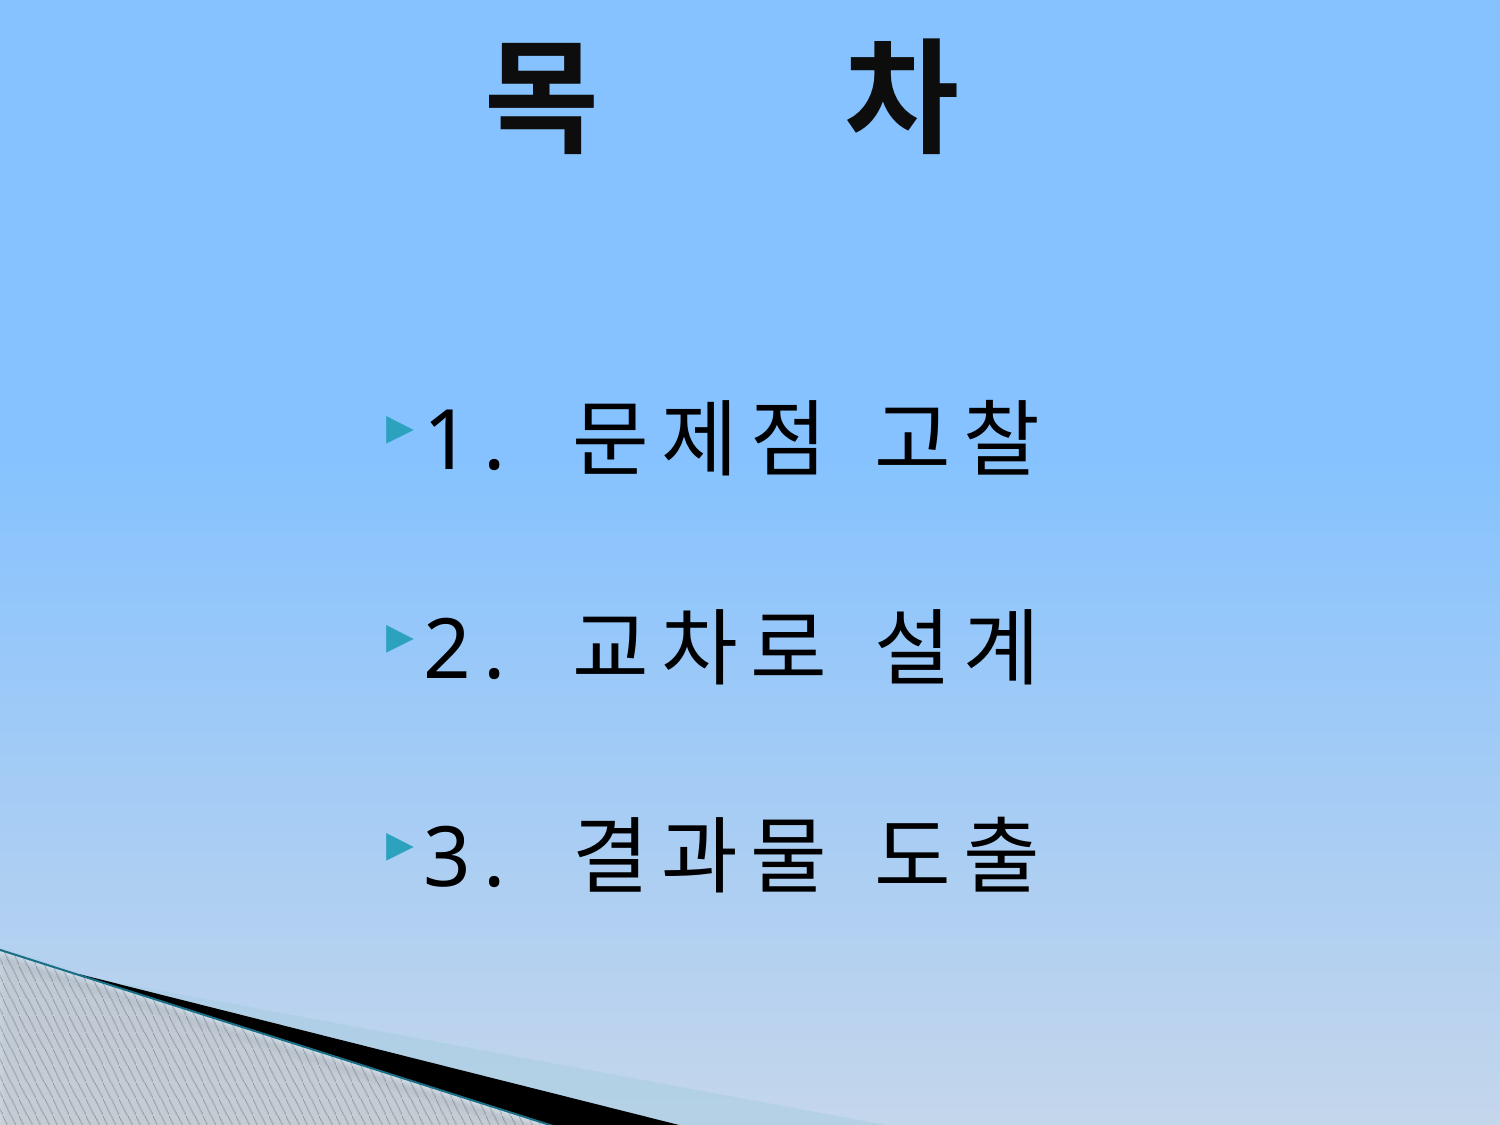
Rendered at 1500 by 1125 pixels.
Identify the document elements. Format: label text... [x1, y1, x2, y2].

title 목 차 [46, 35, 1397, 153]
list 1. 문제점 고찰 2. 교차로 설계 3. 결과물 도출 [348, 278, 1132, 915]
